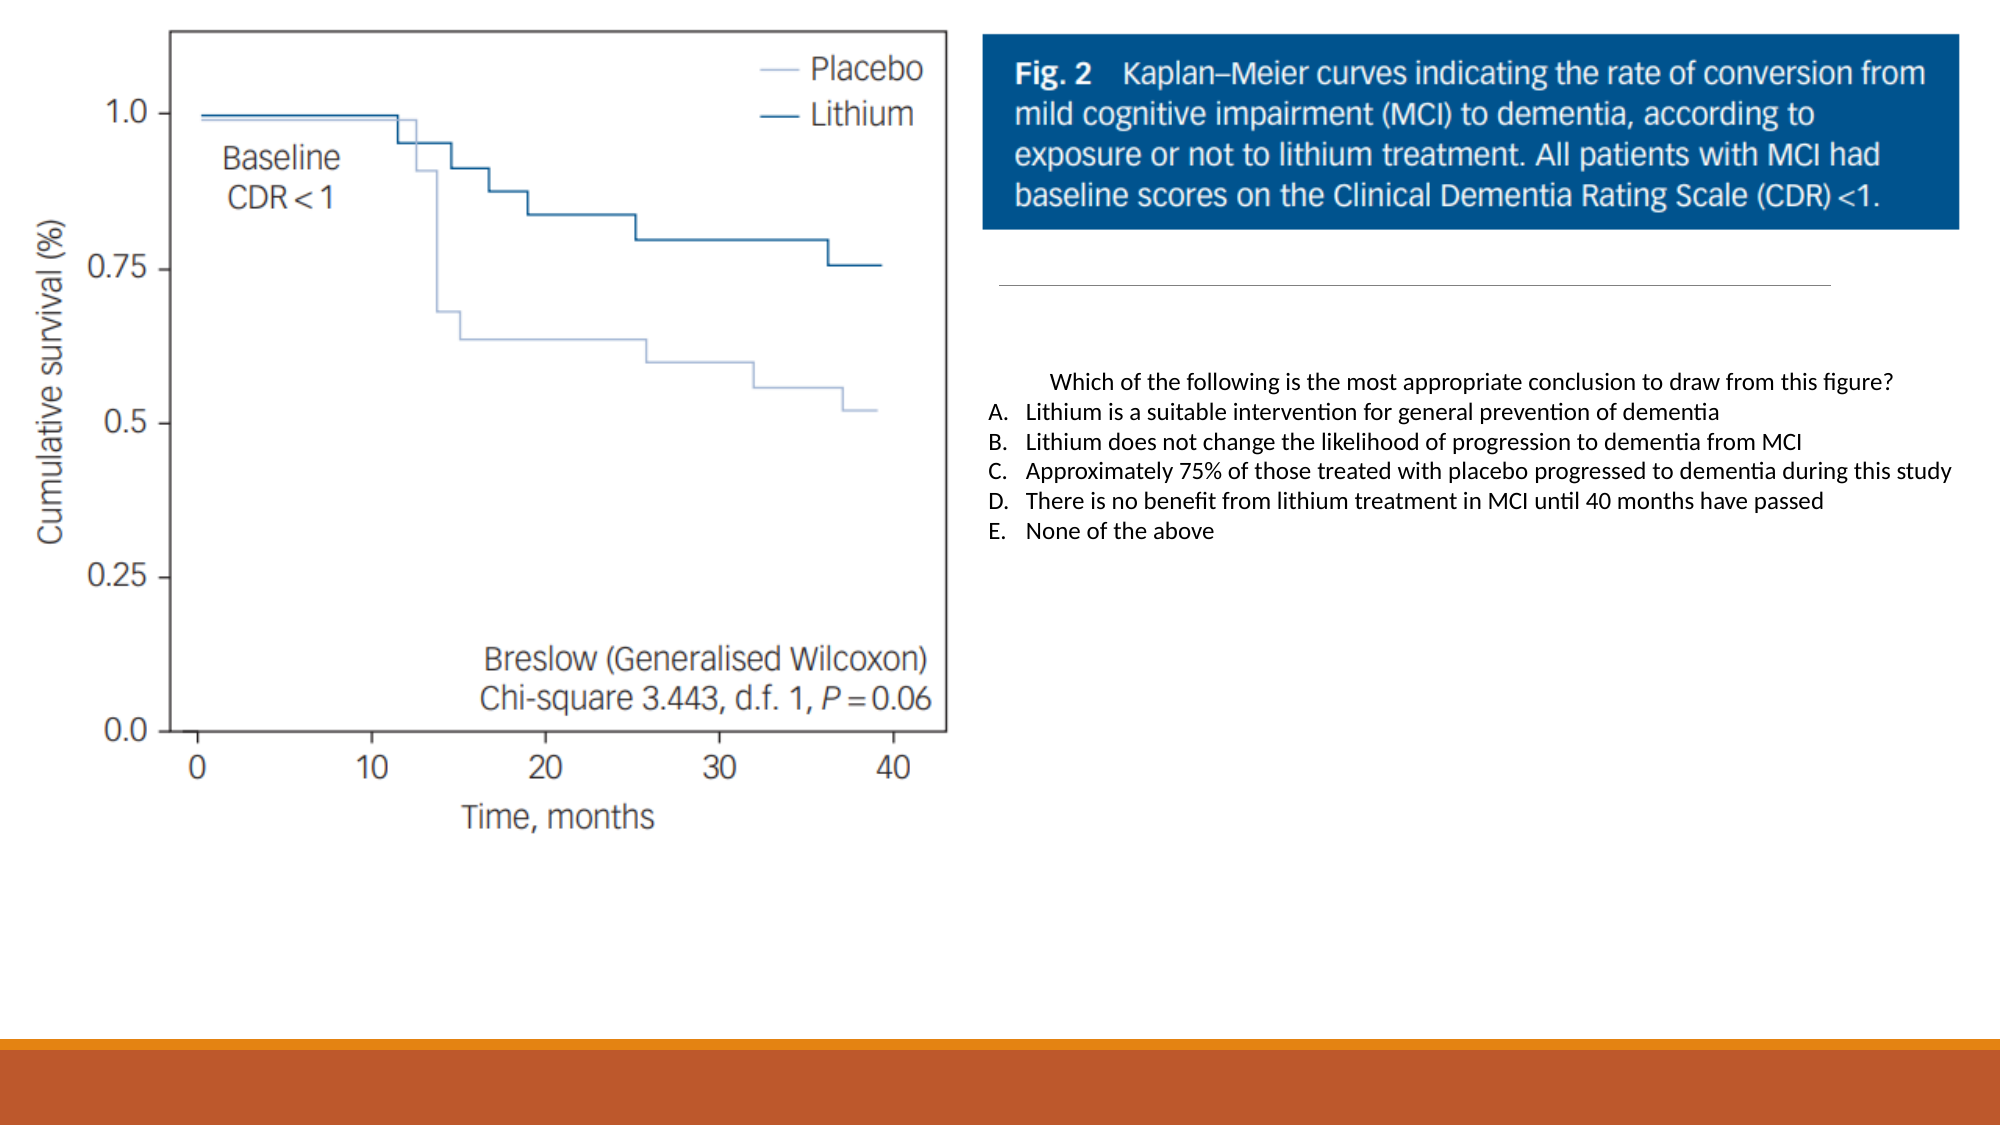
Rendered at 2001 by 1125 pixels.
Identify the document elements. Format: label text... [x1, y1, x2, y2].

picture [0, 0, 1973, 857]
text_box Which of the following is the most appropriate conclusion to draw from this figure? Lithium is a suitable intervention for general prevention of dementia Lithium does not change the likelihood of progression to dementia from MCI Approximately 75% of those treated with placebo progressed to dementia during this study There is no benefit from lithium treatment in MCI until 40 months have passed None of the above [1006, 357, 1972, 553]
